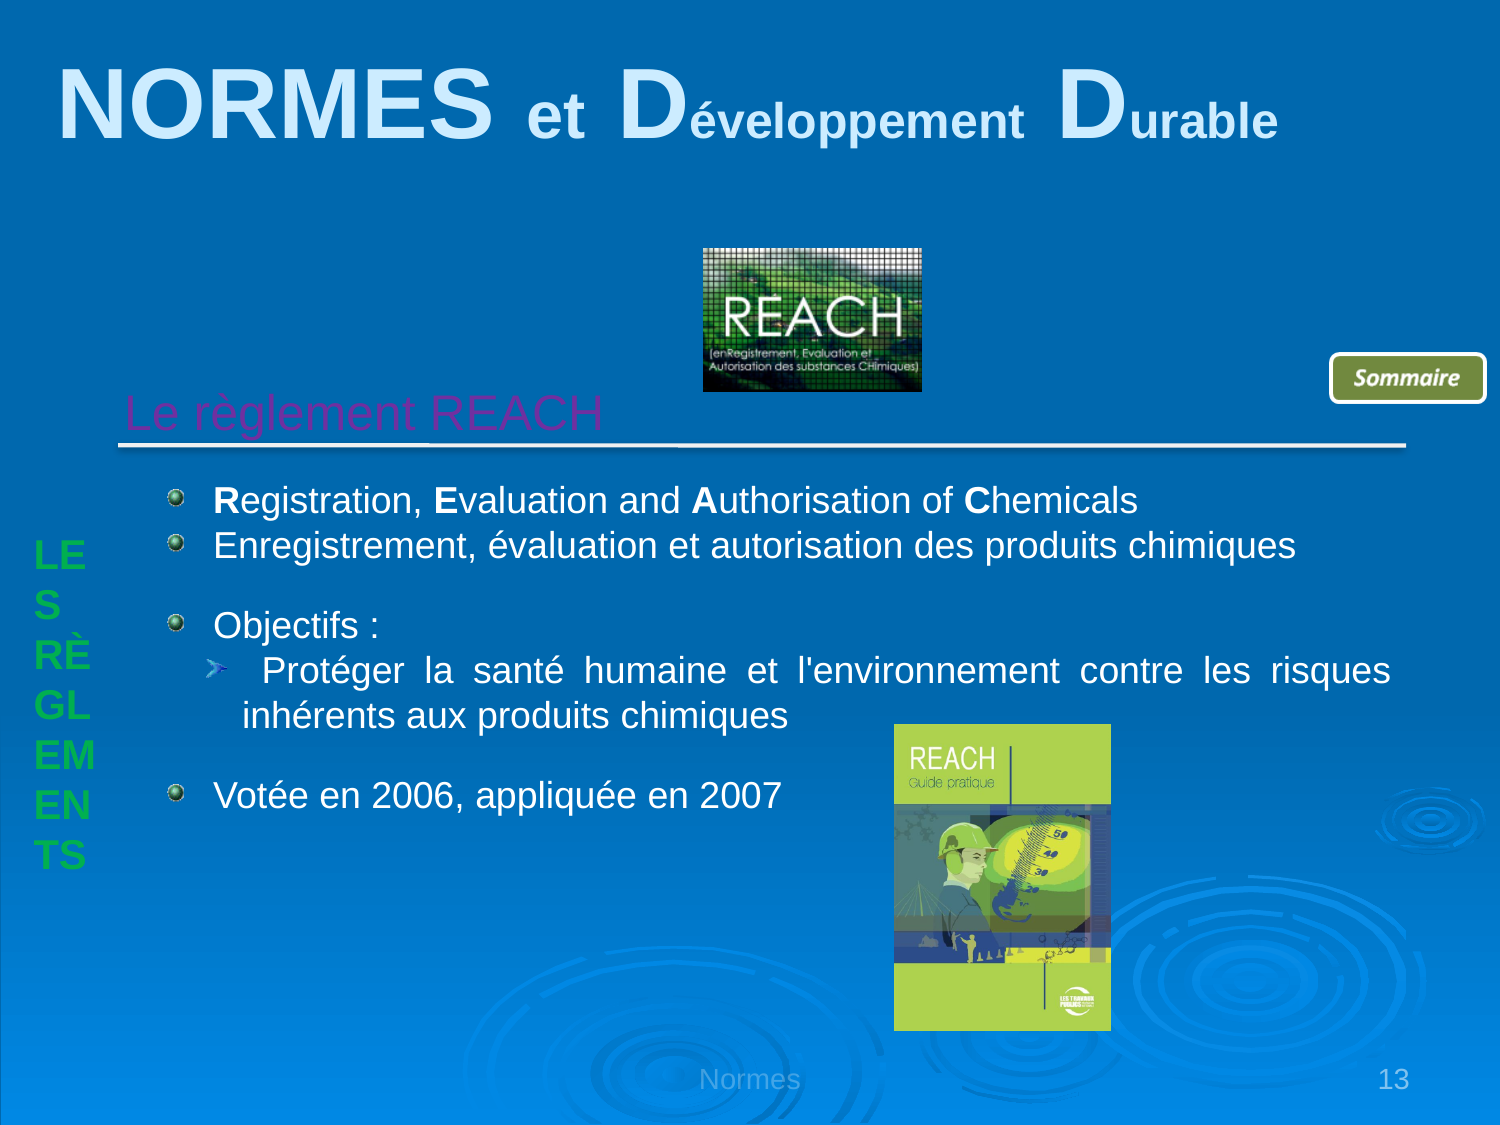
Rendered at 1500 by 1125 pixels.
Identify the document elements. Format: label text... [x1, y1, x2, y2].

picture [167, 614, 185, 633]
picture [702, 247, 922, 392]
picture [167, 489, 185, 508]
picture [167, 784, 185, 803]
picture [167, 534, 185, 553]
title LES RÈGLEMENTS [20, 309, 110, 1096]
picture [894, 724, 1111, 1031]
picture [206, 659, 227, 678]
text_box Le règlement REACH [109, 373, 1007, 469]
picture [1328, 351, 1489, 405]
text_box NORMES et Développement Durable [0, 0, 1336, 187]
slide_number 13 [1074, 1024, 1426, 1103]
footer Normes [512, 1042, 988, 1103]
text_box Registration, Evaluation and Authorisation of Chemicals Enregistrement, évaluation et autorisation des produits chimiques Objectifs : Protéger la santé humaine et l'environnement contre les risques inhérents aux produits chimiques Votée en 2006, appliquée en 2007 [152, 468, 1407, 869]
